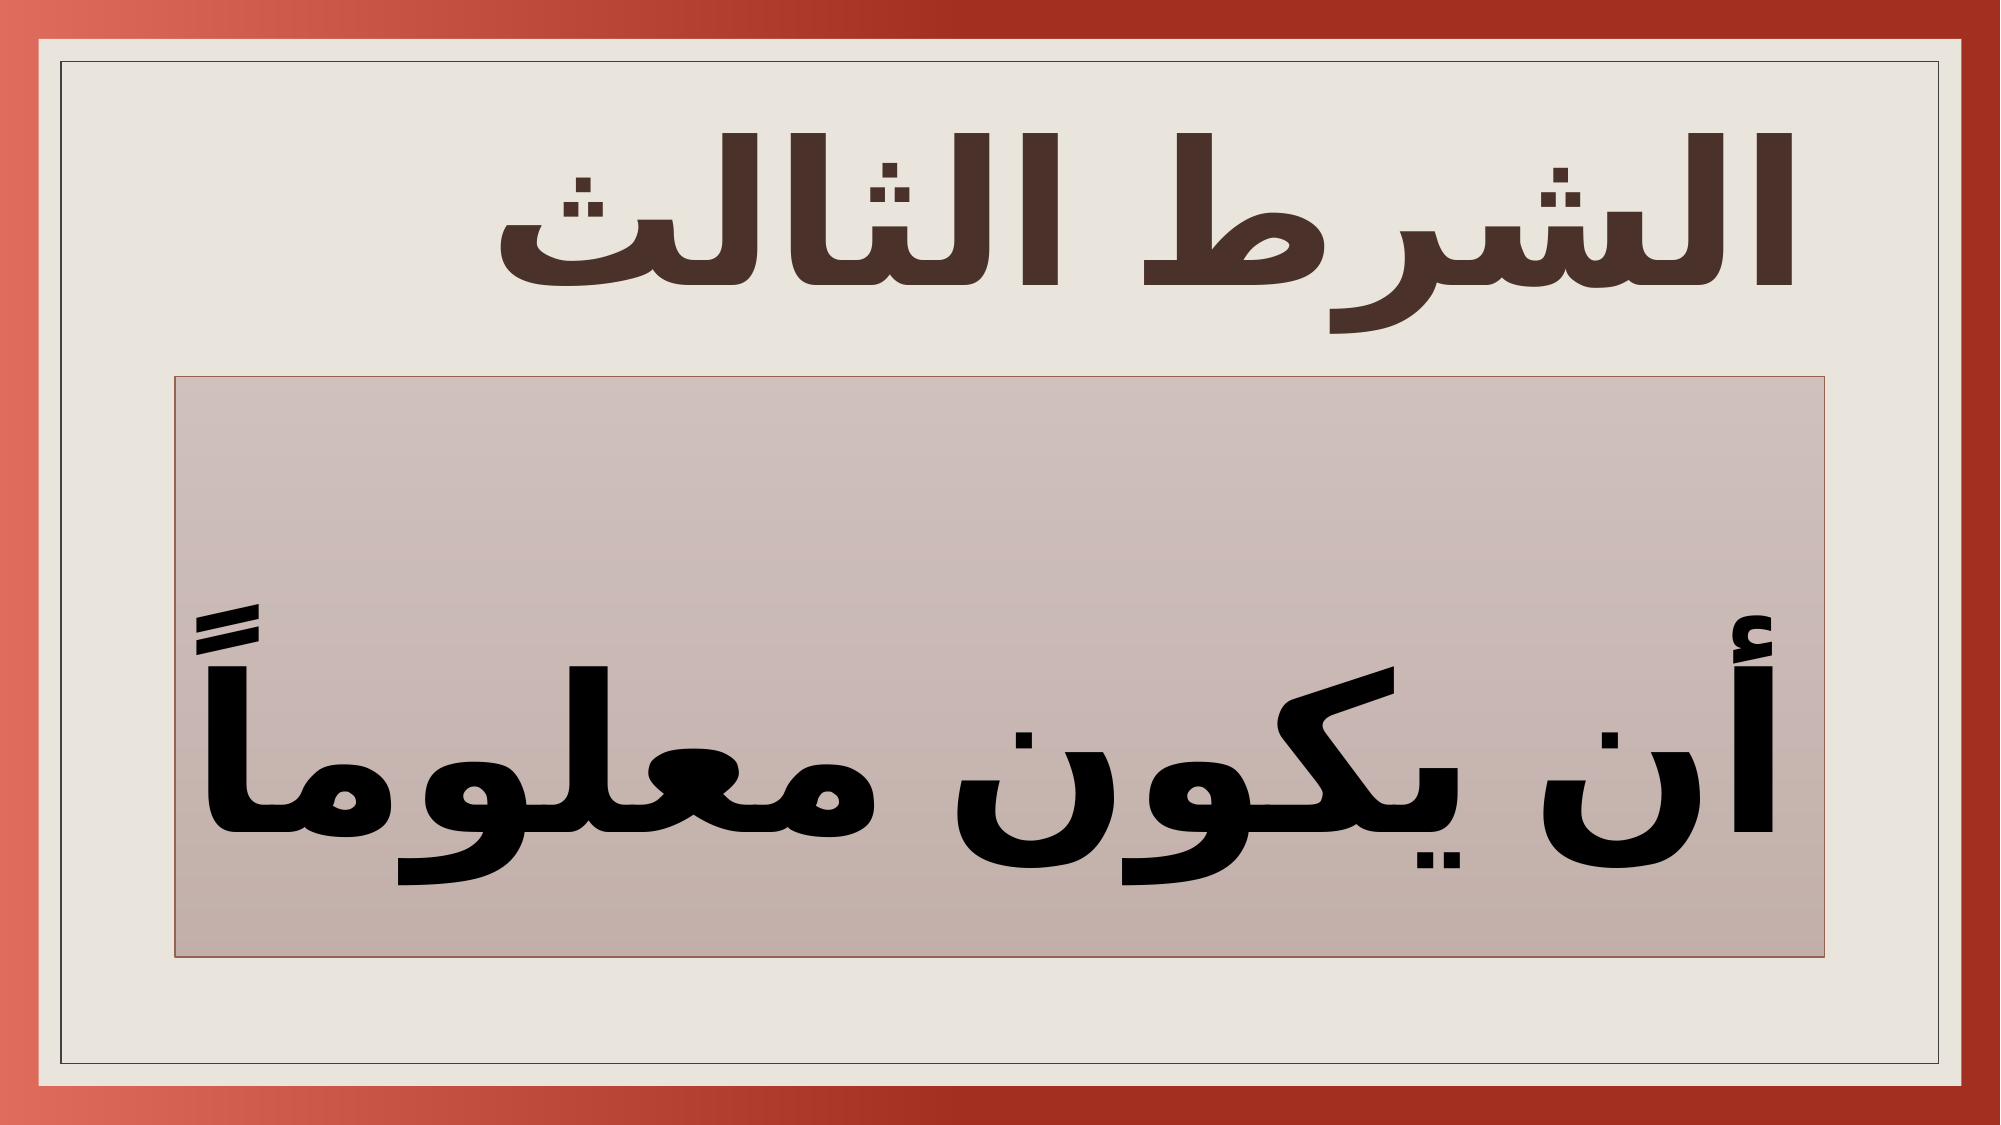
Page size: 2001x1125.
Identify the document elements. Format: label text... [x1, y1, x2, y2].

title الشرط الثالث [174, 92, 1825, 349]
list أن يكون معلوماً [174, 376, 1825, 958]
